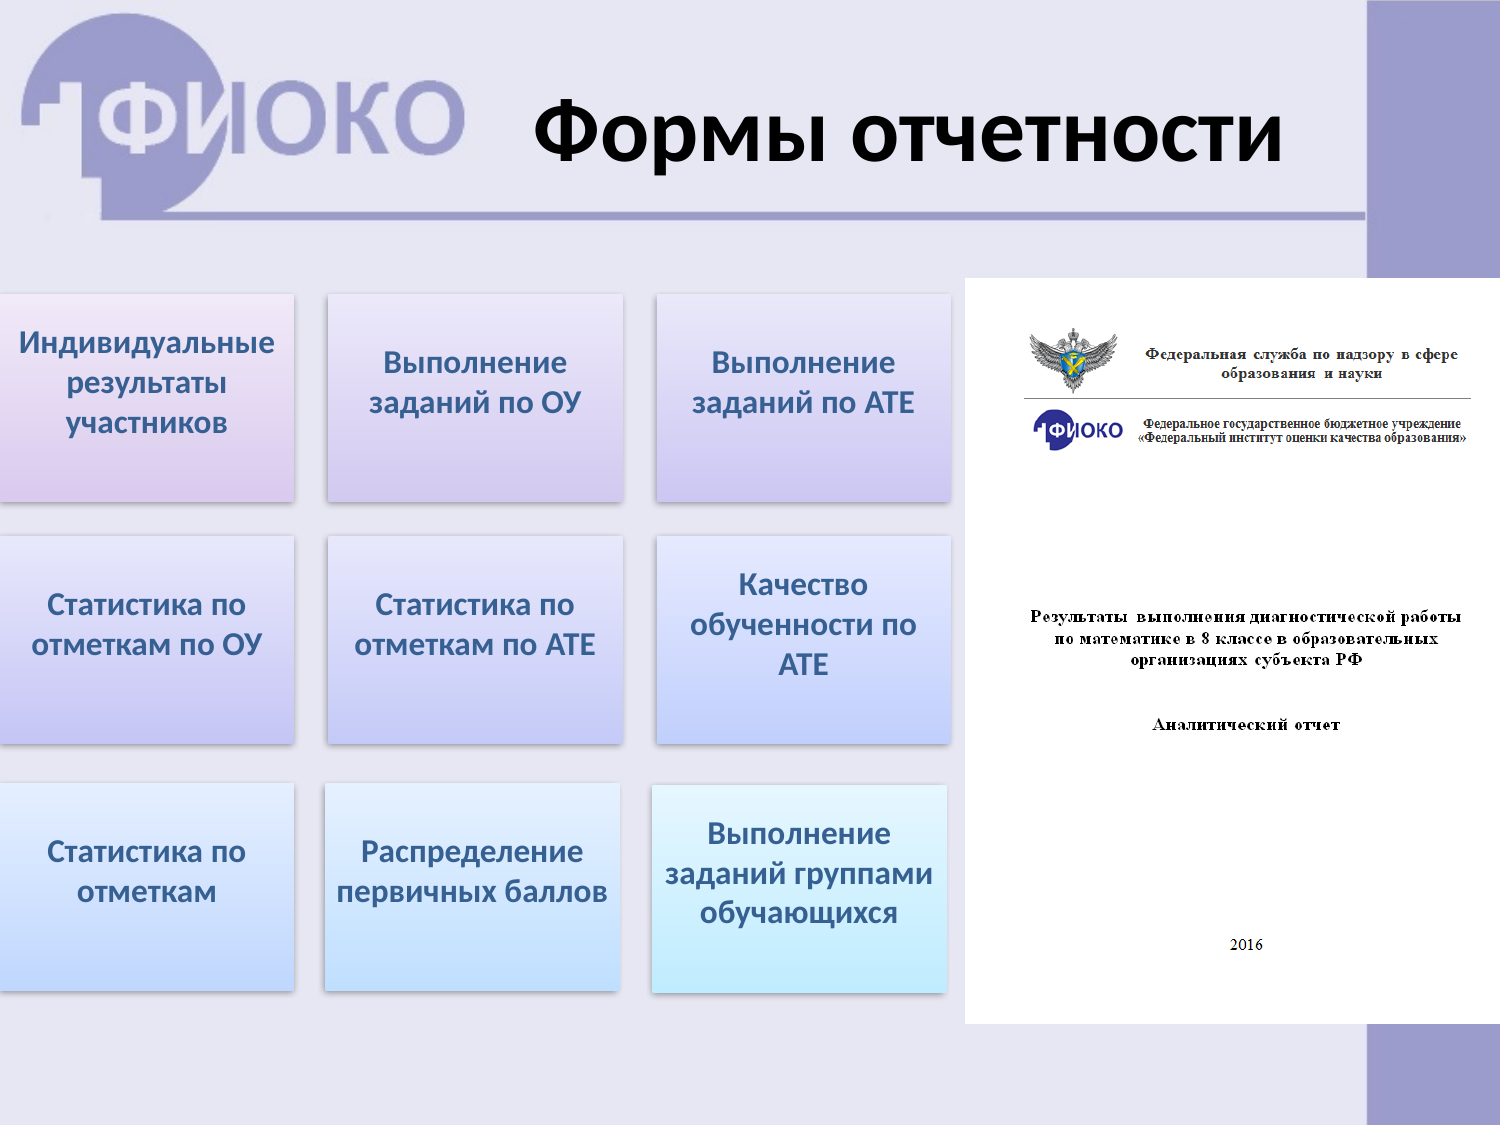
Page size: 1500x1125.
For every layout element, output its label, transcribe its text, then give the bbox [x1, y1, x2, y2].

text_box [0, 273, 951, 1007]
picture [0, 0, 1500, 1125]
title Формы отчетности [442, 30, 1378, 219]
